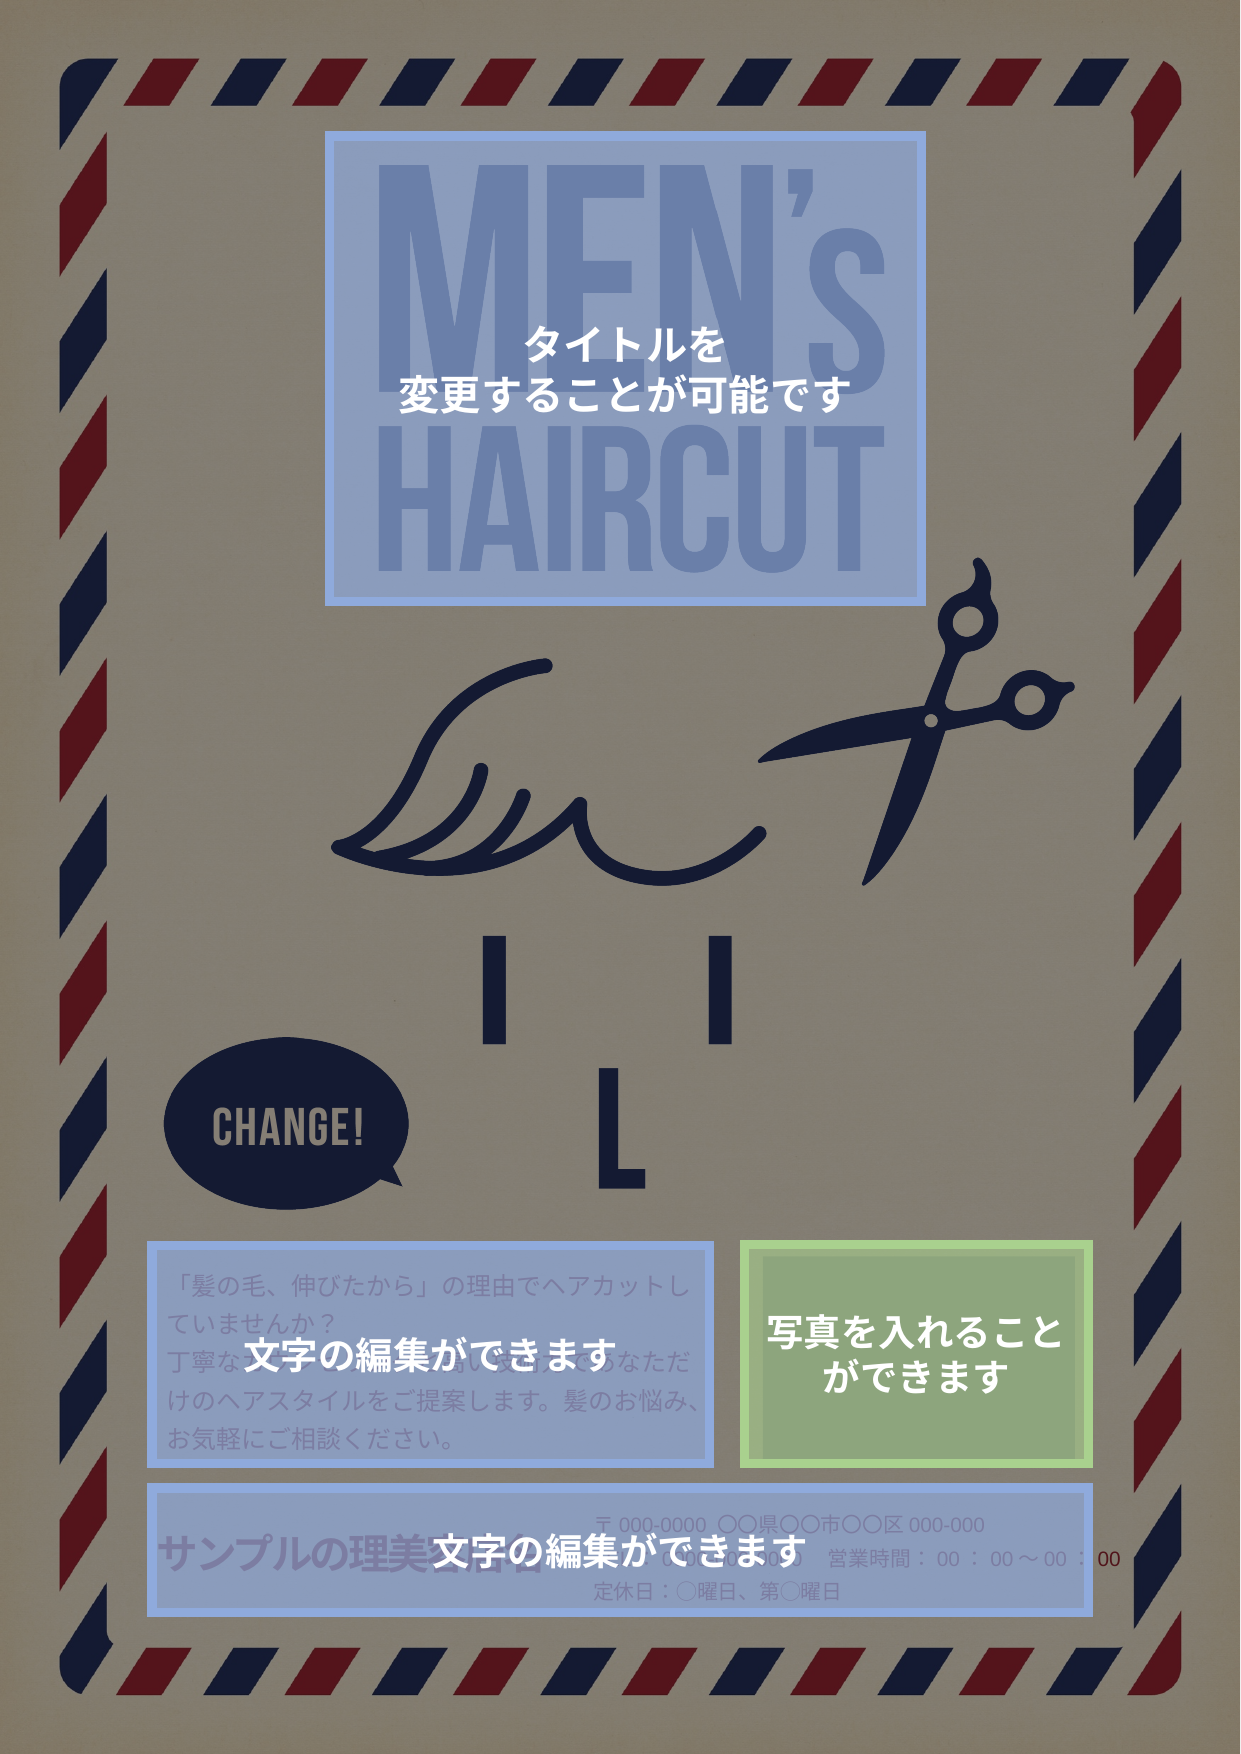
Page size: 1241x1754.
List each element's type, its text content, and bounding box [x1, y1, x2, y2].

text_box [0, 0, 1241, 1754]
text_box 文字の編集ができます [151, 1487, 1090, 1613]
text_box タイトルを 変更することが可能です [328, 135, 923, 602]
picture [163, 165, 1075, 1210]
text_box 写真を入れることができます [743, 1243, 1090, 1464]
text_box 文字の編集ができます [151, 1244, 711, 1465]
